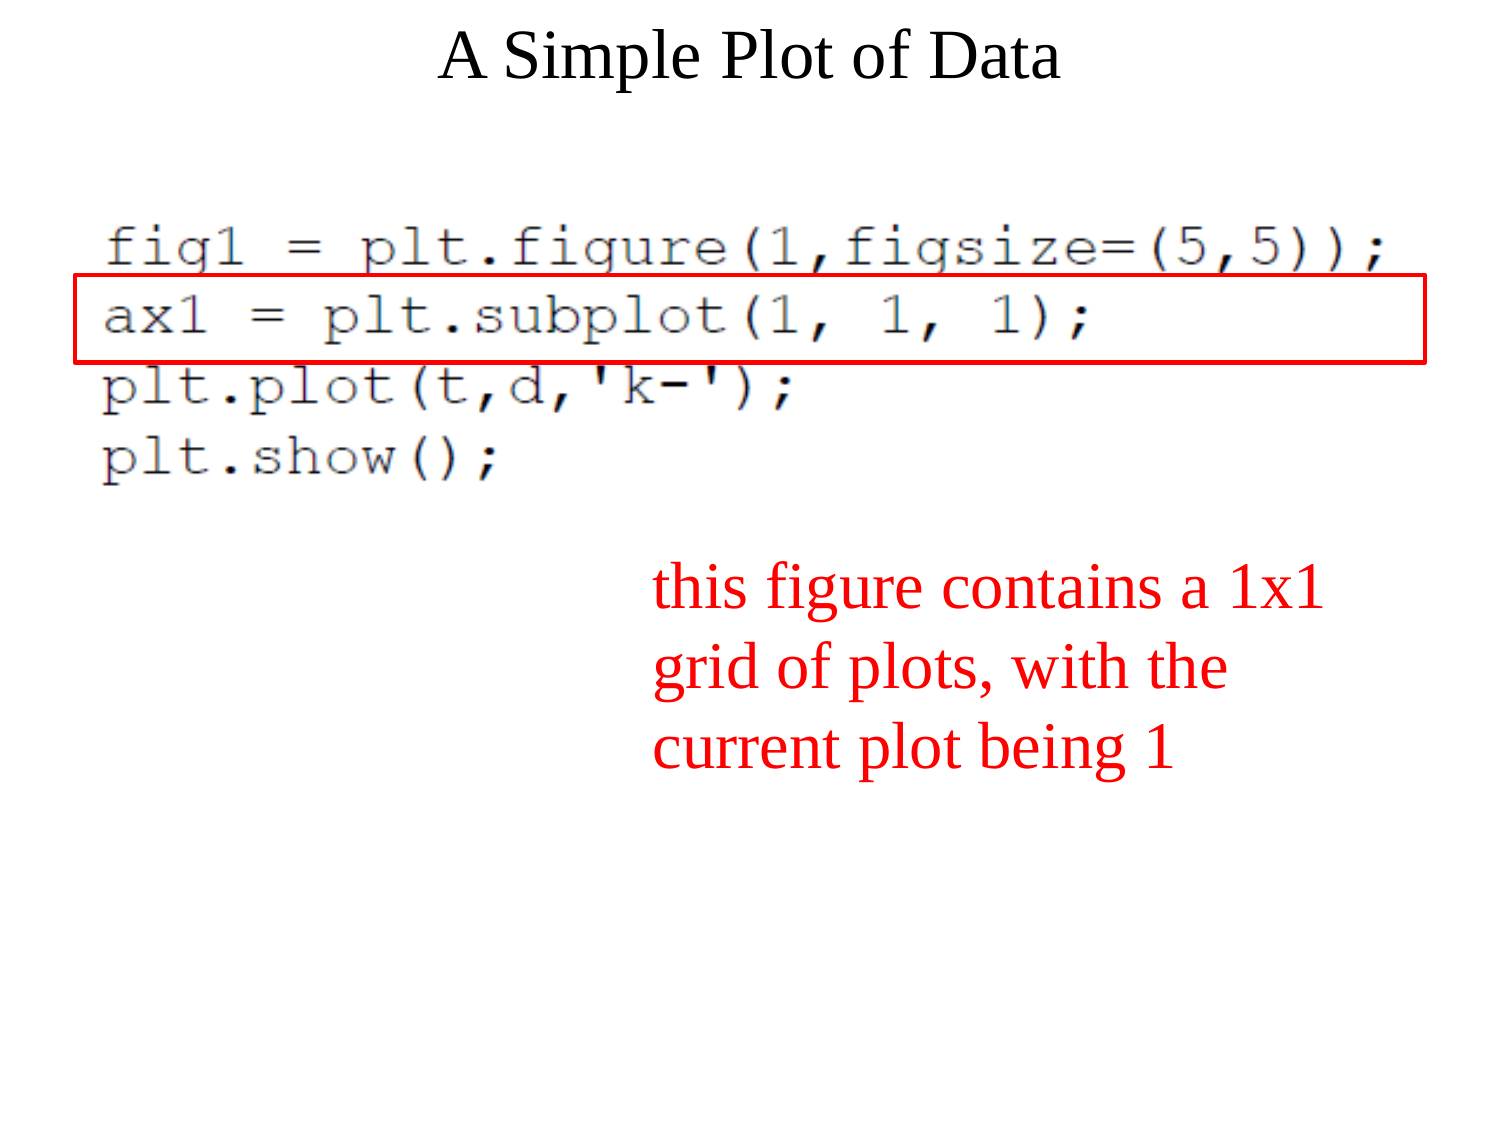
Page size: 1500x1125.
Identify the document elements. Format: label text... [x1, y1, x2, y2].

title A Simple Plot of Data [75, 0, 1425, 100]
picture [37, 199, 1500, 526]
text_box this figure contains a 1x1 grid of plots, with the current plot being 1 [637, 534, 1388, 789]
